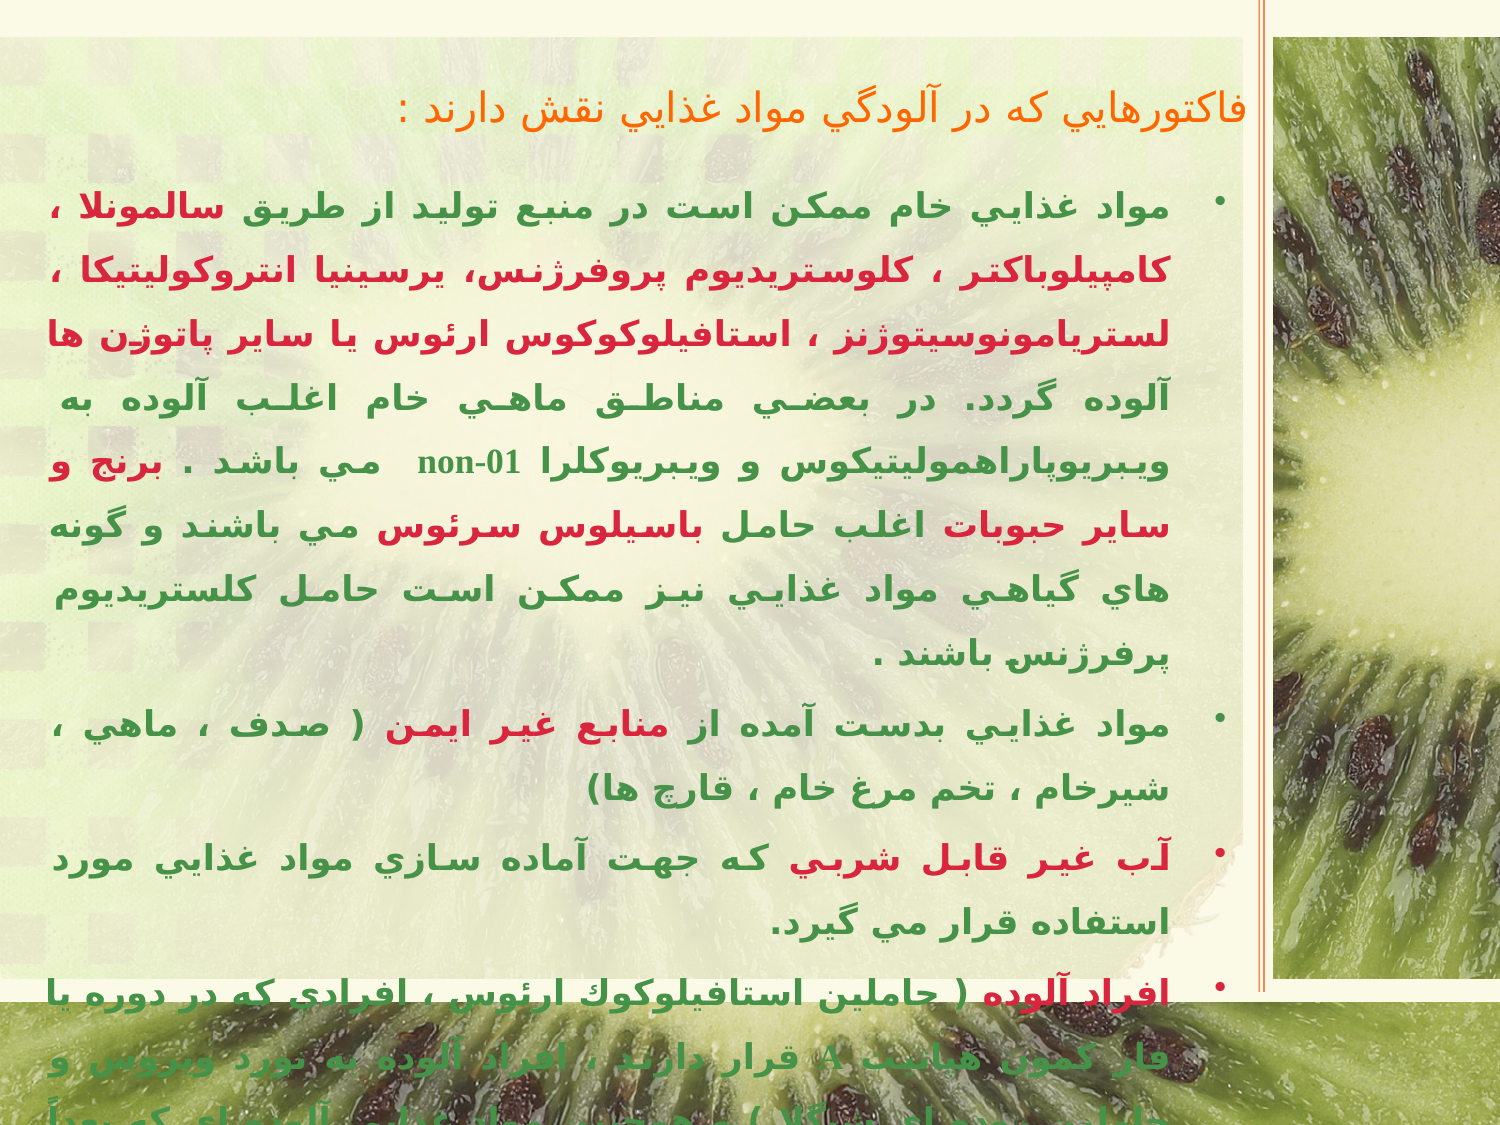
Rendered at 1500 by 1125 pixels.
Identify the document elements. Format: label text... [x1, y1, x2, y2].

list مواد غذايي خام ممكن است در منبع توليد از طريق سالمونلا ، كامپيلوباكتر ، كلوستريديوم پروفرژنس، يرسينيا انتروكوليتيكا ، لستريامونوسيتوژنز ، استافيلوكوكوس ارئوس يا ساير پاتوژن ها آلوده گردد. در بعضي مناطق ماهي خام اغلب آلوده به ويبريوپاراهموليتيكوس و ويبريوكلرا non-01 مي باشد . برنج و ساير حبوبات اغلب حامل باسيلوس سرئوس مي باشند و گونه هاي گياهي مواد غذايي نيز ممكن است حامل كلستريديوم پرفرژنس باشند . مواد غذايي بدست آمده از منابع غير ايمن ( صدف ، ماهي ، شيرخام ، تخم مرغ خام ، قارچ ها) آب غير قابل شربي كه جهت آماده سازي مواد غذايي مورد استفاده قرار مي گيرد. افراد آلوده ( حاملين استافيلوكوك ارئوس ، افرادي كه در دوره يا فاز كمون هپاتيت A قرار دارند ، افراد آلوده به نورد ويروس و حاملين روده اي شيگلا ) و همچنين مواد غذايي آلوده اي كه بعداً تحت فرآوري گرمايي مناسب قرار نگرفته اند . آلاينده هايي كه از طريق دست اندركاران ، لباس يا تجهيزات ، مواد اوليه خام با منشاء حيواني منتشر گرديده اند . [29, 154, 1243, 965]
picture [0, 0, 1500, 1125]
text_box فاكتورهايي كه در آلودگي مواد غذايي نقش دارند : [381, 66, 1265, 139]
